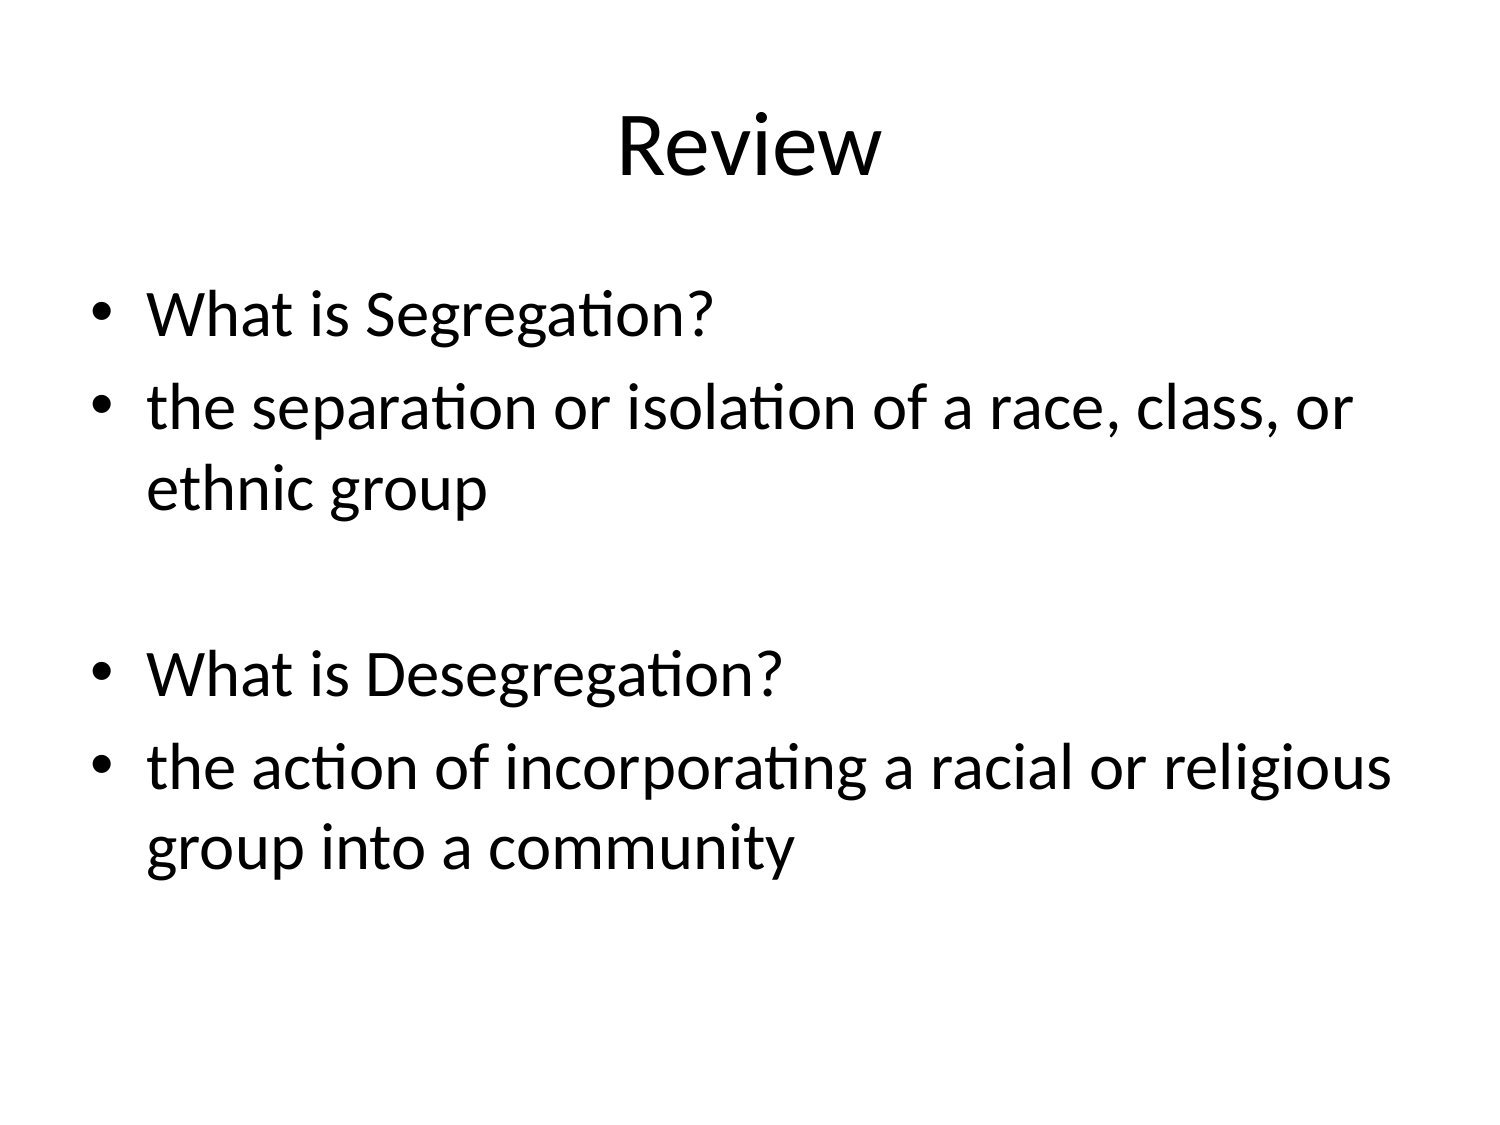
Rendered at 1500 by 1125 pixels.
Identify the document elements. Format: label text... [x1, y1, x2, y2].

list What is Segregation? the separation or isolation of a race, class, or ethnic group What is Desegregation? the action of incorporating a racial or religious group into a community [75, 262, 1425, 1005]
title Review [75, 45, 1425, 233]
